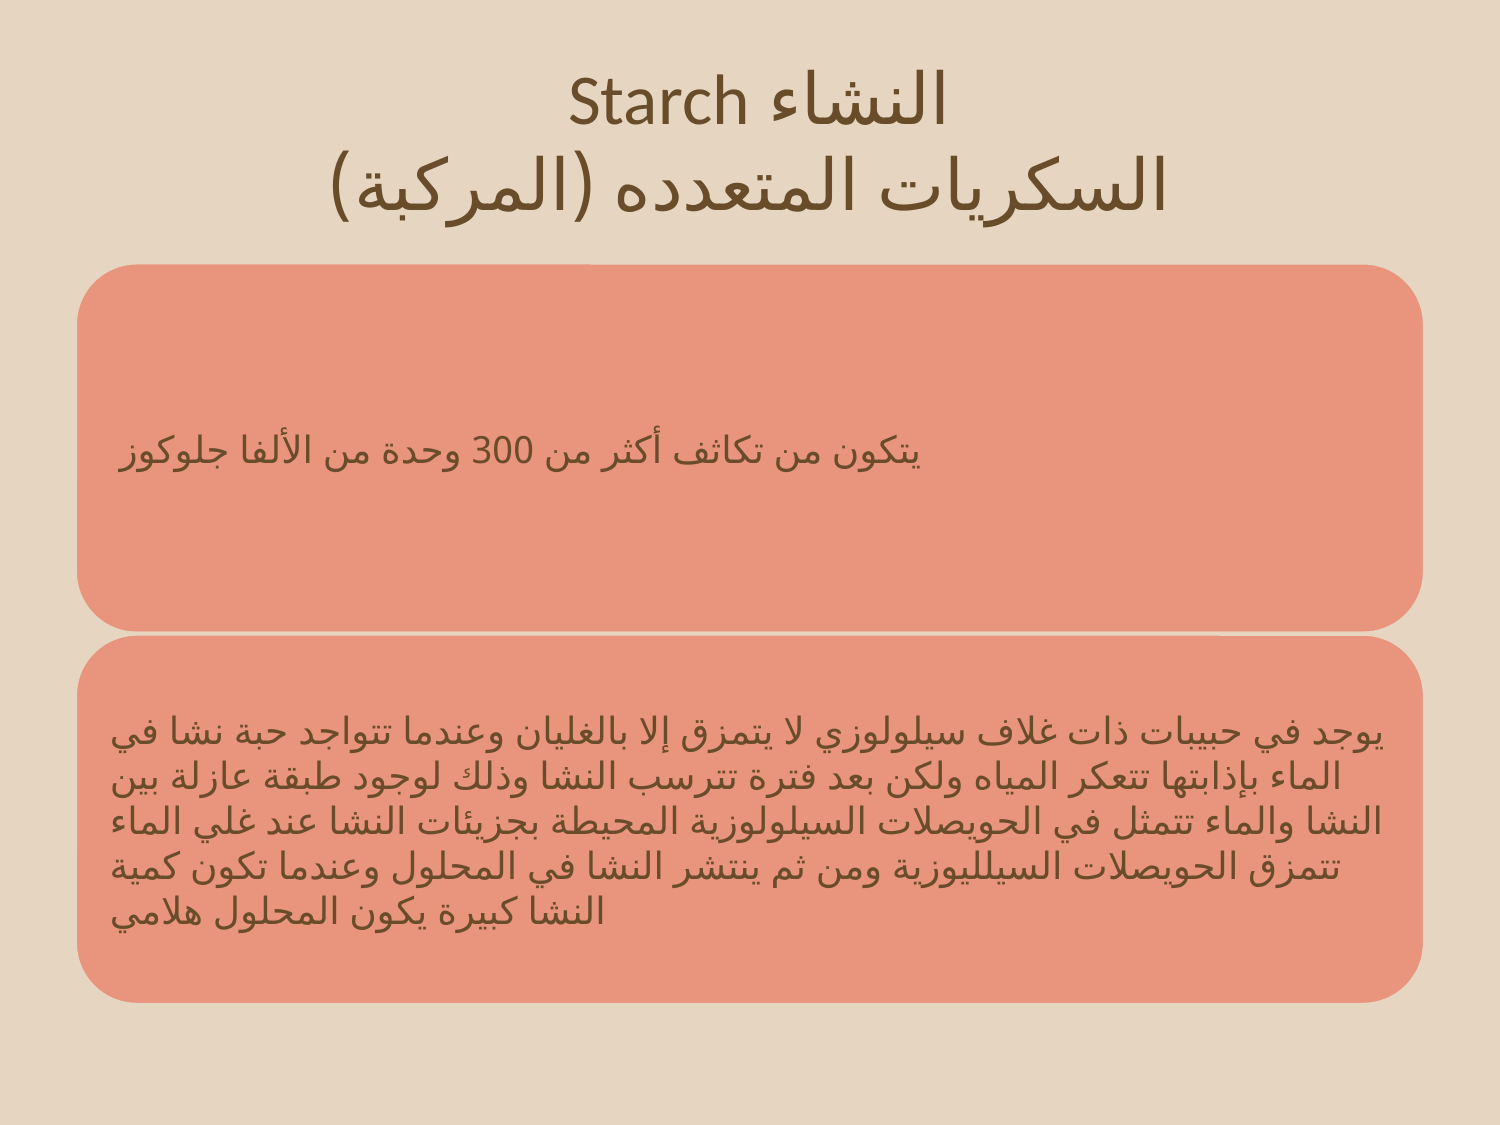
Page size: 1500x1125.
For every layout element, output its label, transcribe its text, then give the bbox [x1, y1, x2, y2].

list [74, 262, 1426, 1006]
title النشاء Starch السكريات المتعدده (المركبة) [75, 45, 1425, 233]
